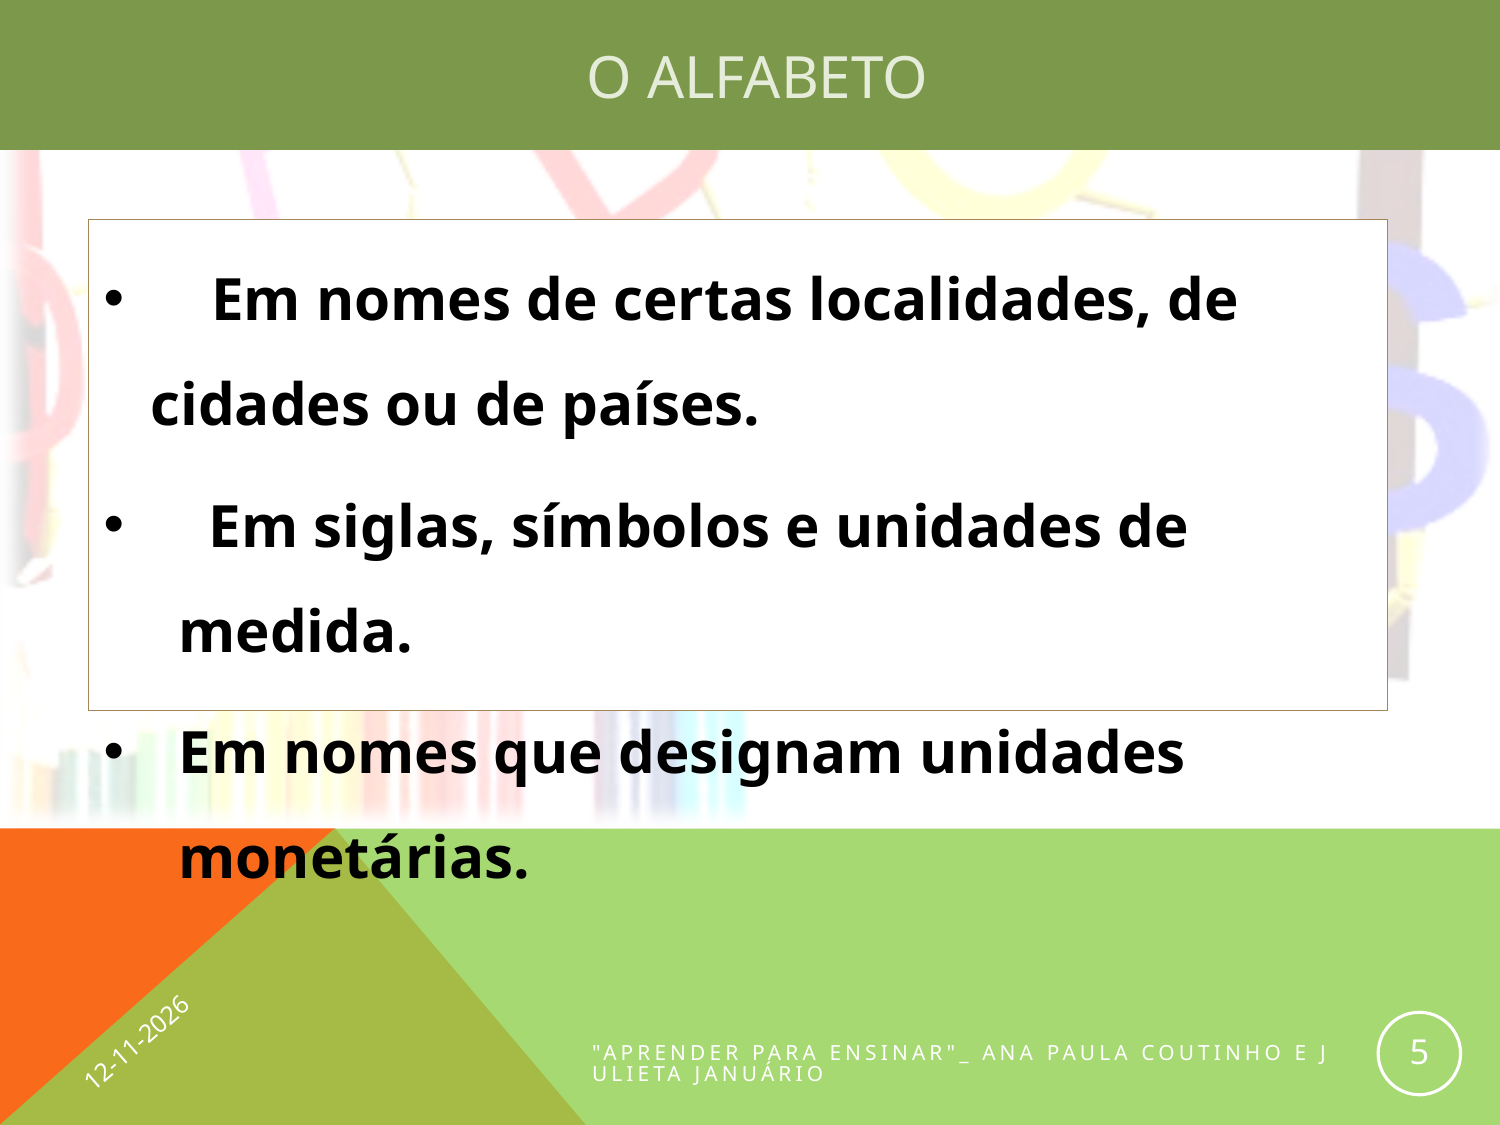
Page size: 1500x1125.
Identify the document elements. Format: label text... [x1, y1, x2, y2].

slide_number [65, 849, 357, 1109]
footer "Aprender para ensinar"_ Ana Paula Coutinho e Julieta Januário [577, 1031, 1352, 1076]
slide_number 5 [1376, 1010, 1463, 1097]
list Em nomes de certas localidades, de cidades ou de países. Em siglas, símbolos e unidades de medida. Em nomes que designam unidades monetárias. [88, 219, 1388, 711]
title O Alfabeto [0, 0, 1500, 150]
